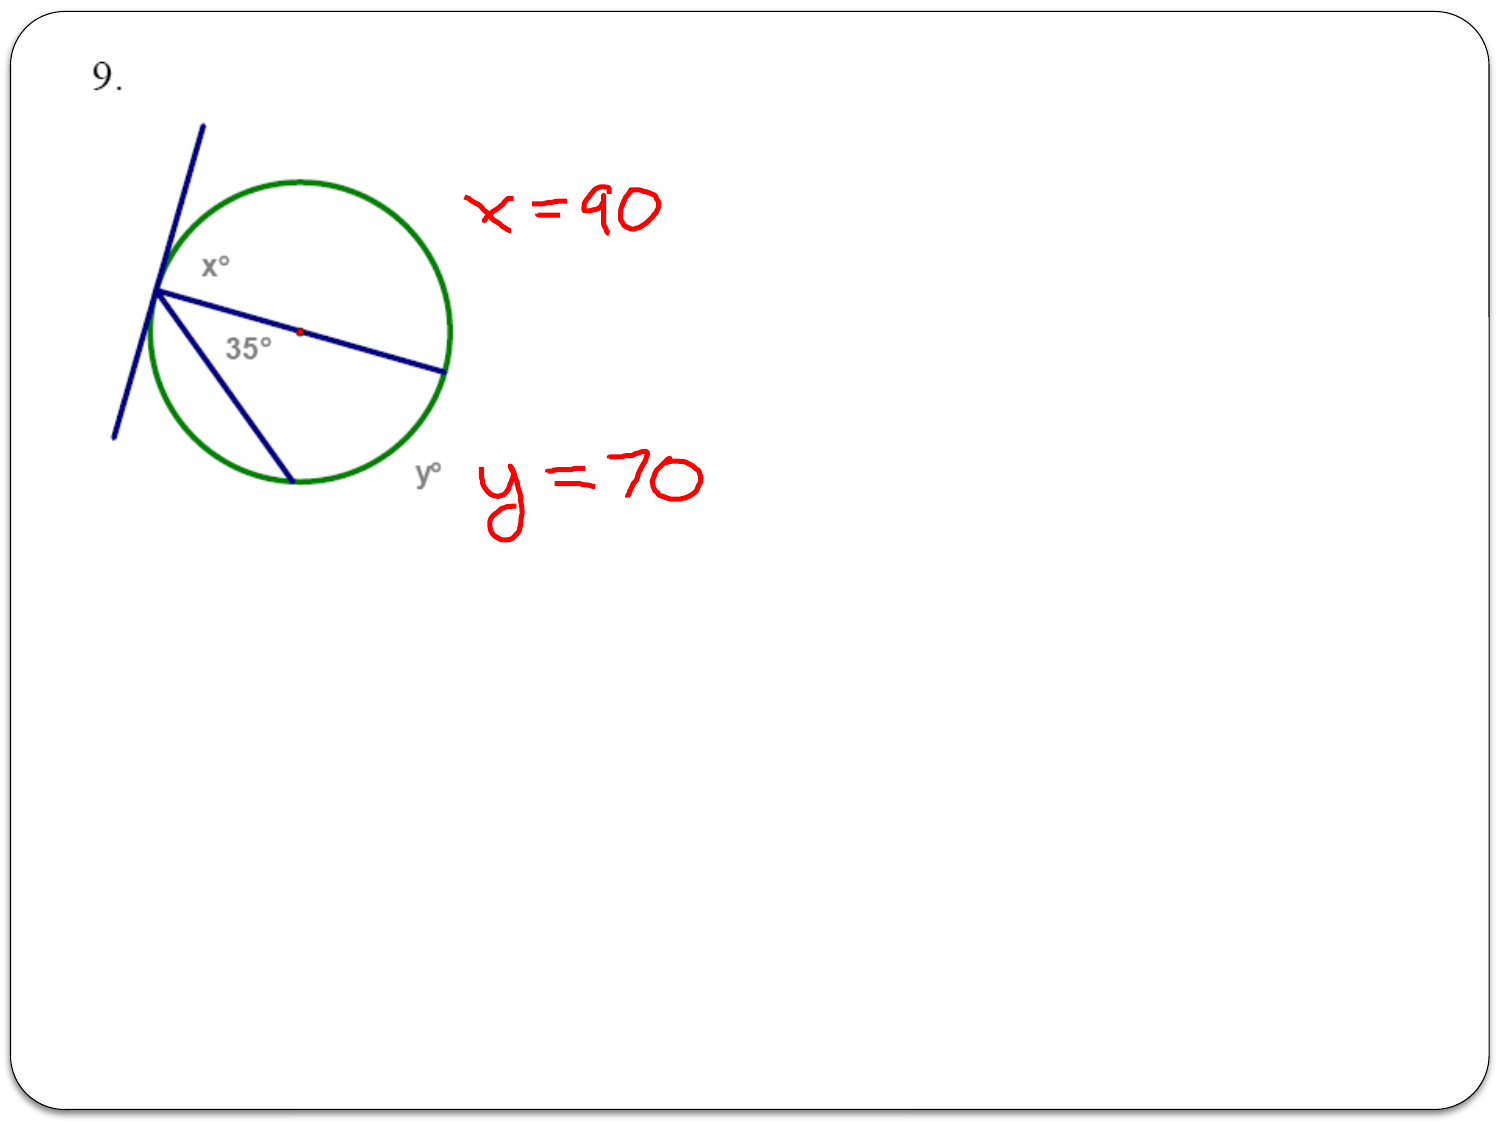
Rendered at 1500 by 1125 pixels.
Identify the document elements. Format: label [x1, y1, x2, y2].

text_box [651, 457, 702, 500]
text_box [608, 450, 649, 498]
text_box [554, 482, 596, 488]
picture [49, 37, 494, 513]
text_box [489, 465, 523, 541]
text_box [546, 467, 586, 473]
text_box [464, 186, 659, 234]
